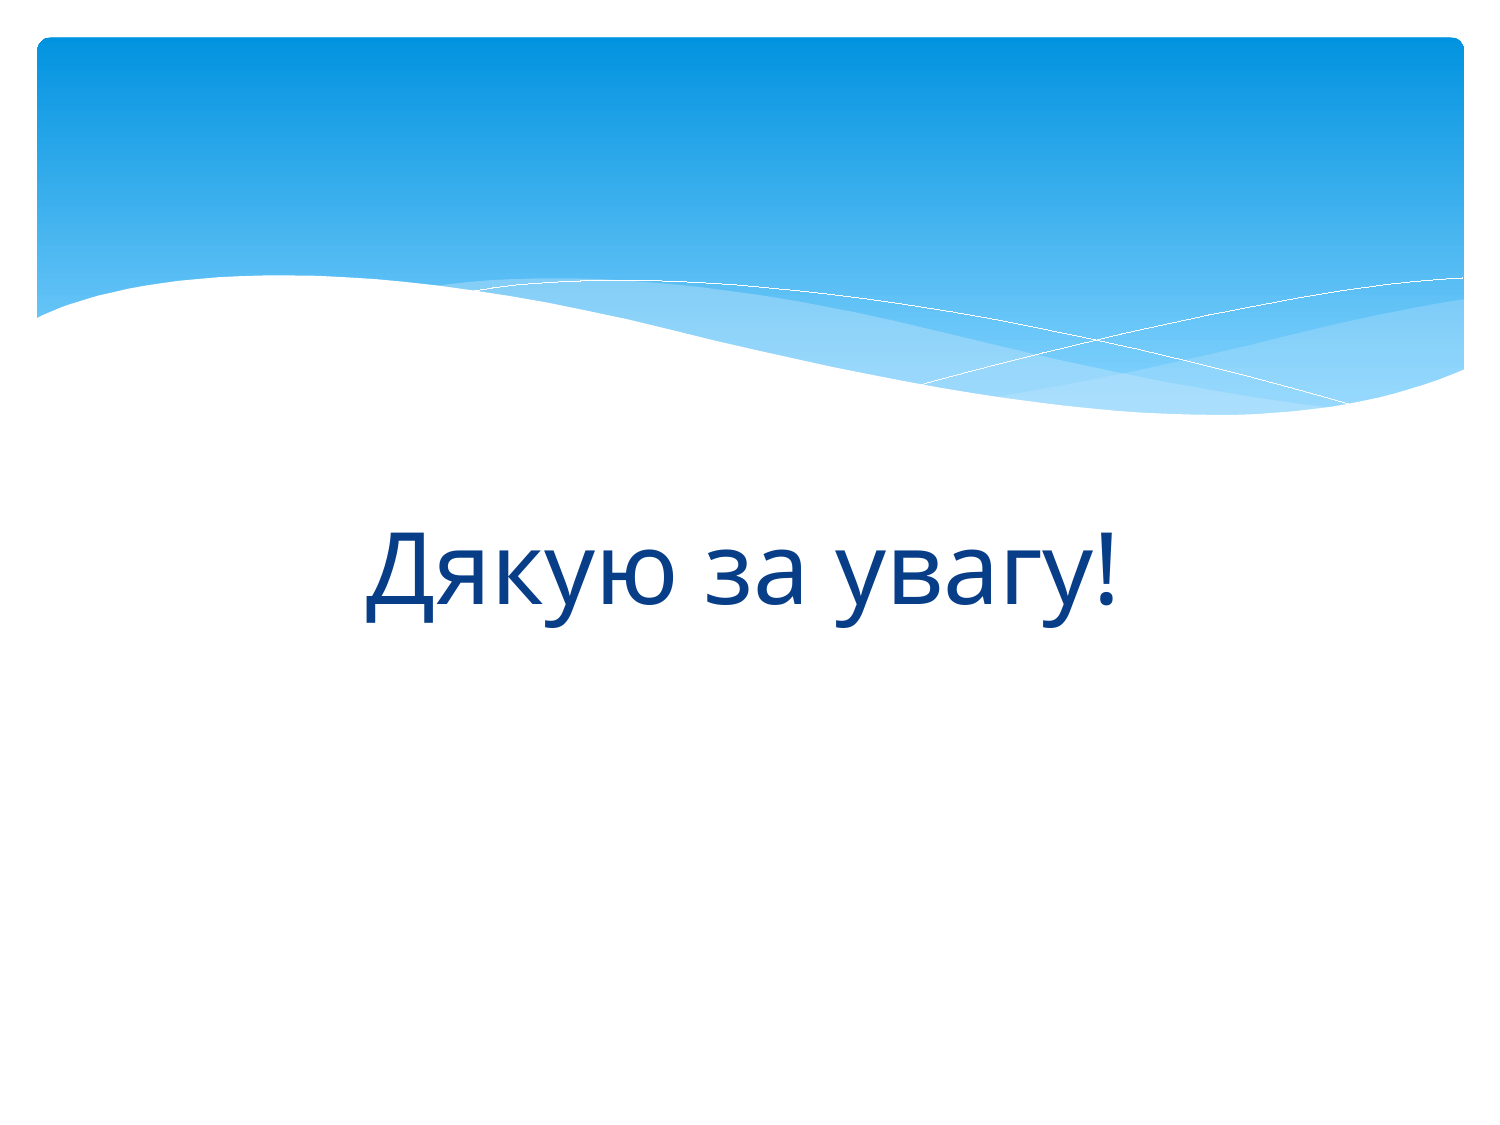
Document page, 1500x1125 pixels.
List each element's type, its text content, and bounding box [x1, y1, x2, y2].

list Дякую за увагу! [88, 137, 1400, 1005]
